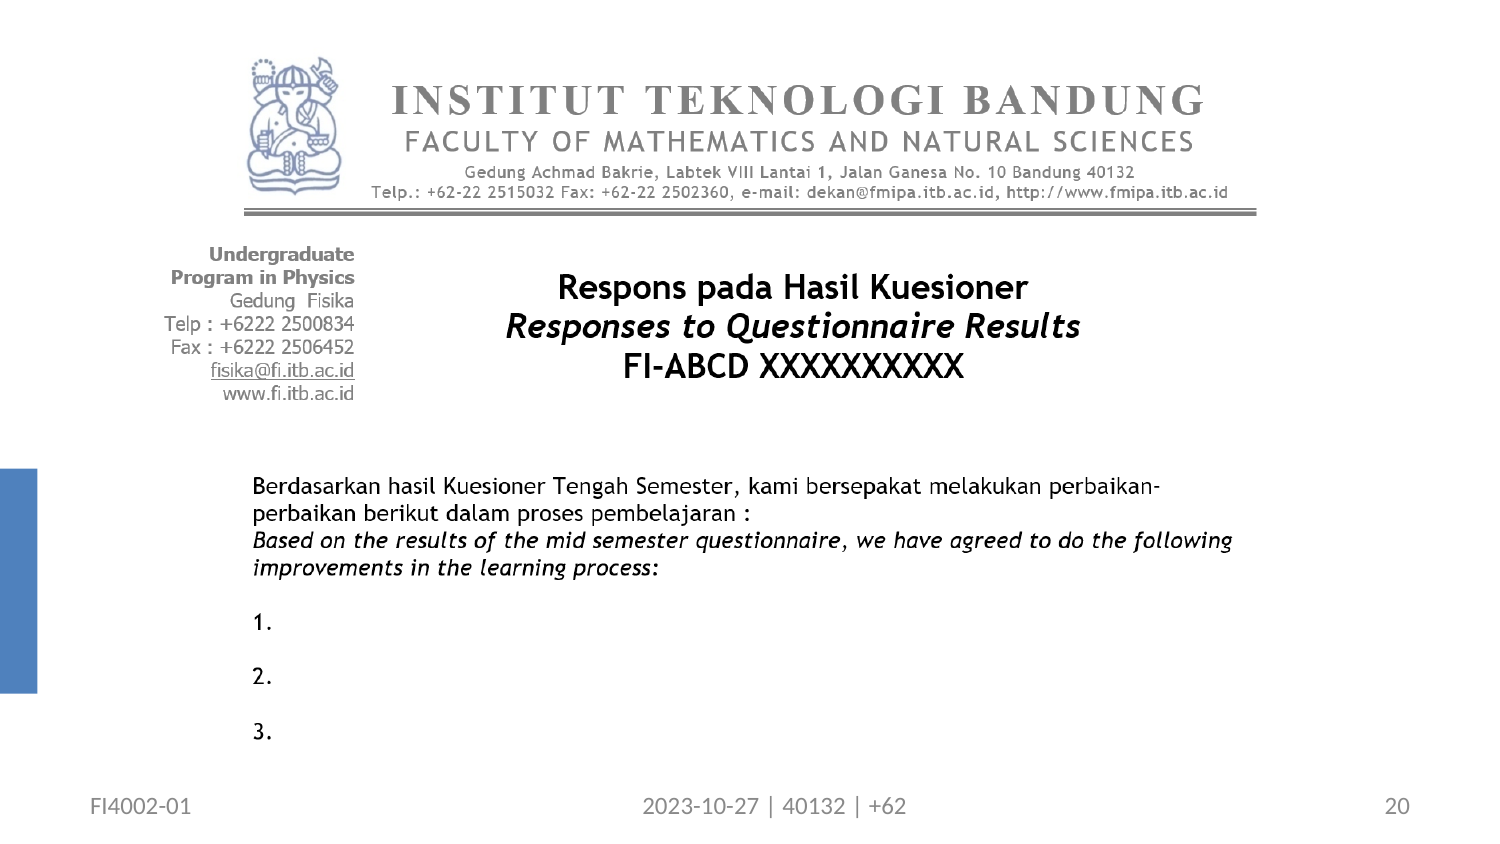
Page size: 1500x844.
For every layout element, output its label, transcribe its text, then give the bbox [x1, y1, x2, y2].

footer 2023-10-27 | 40132 | +62 [600, 782, 950, 827]
slide_number 20 [1074, 782, 1425, 827]
picture [124, 24, 1302, 773]
slide_number FI4002-01 [75, 782, 525, 827]
